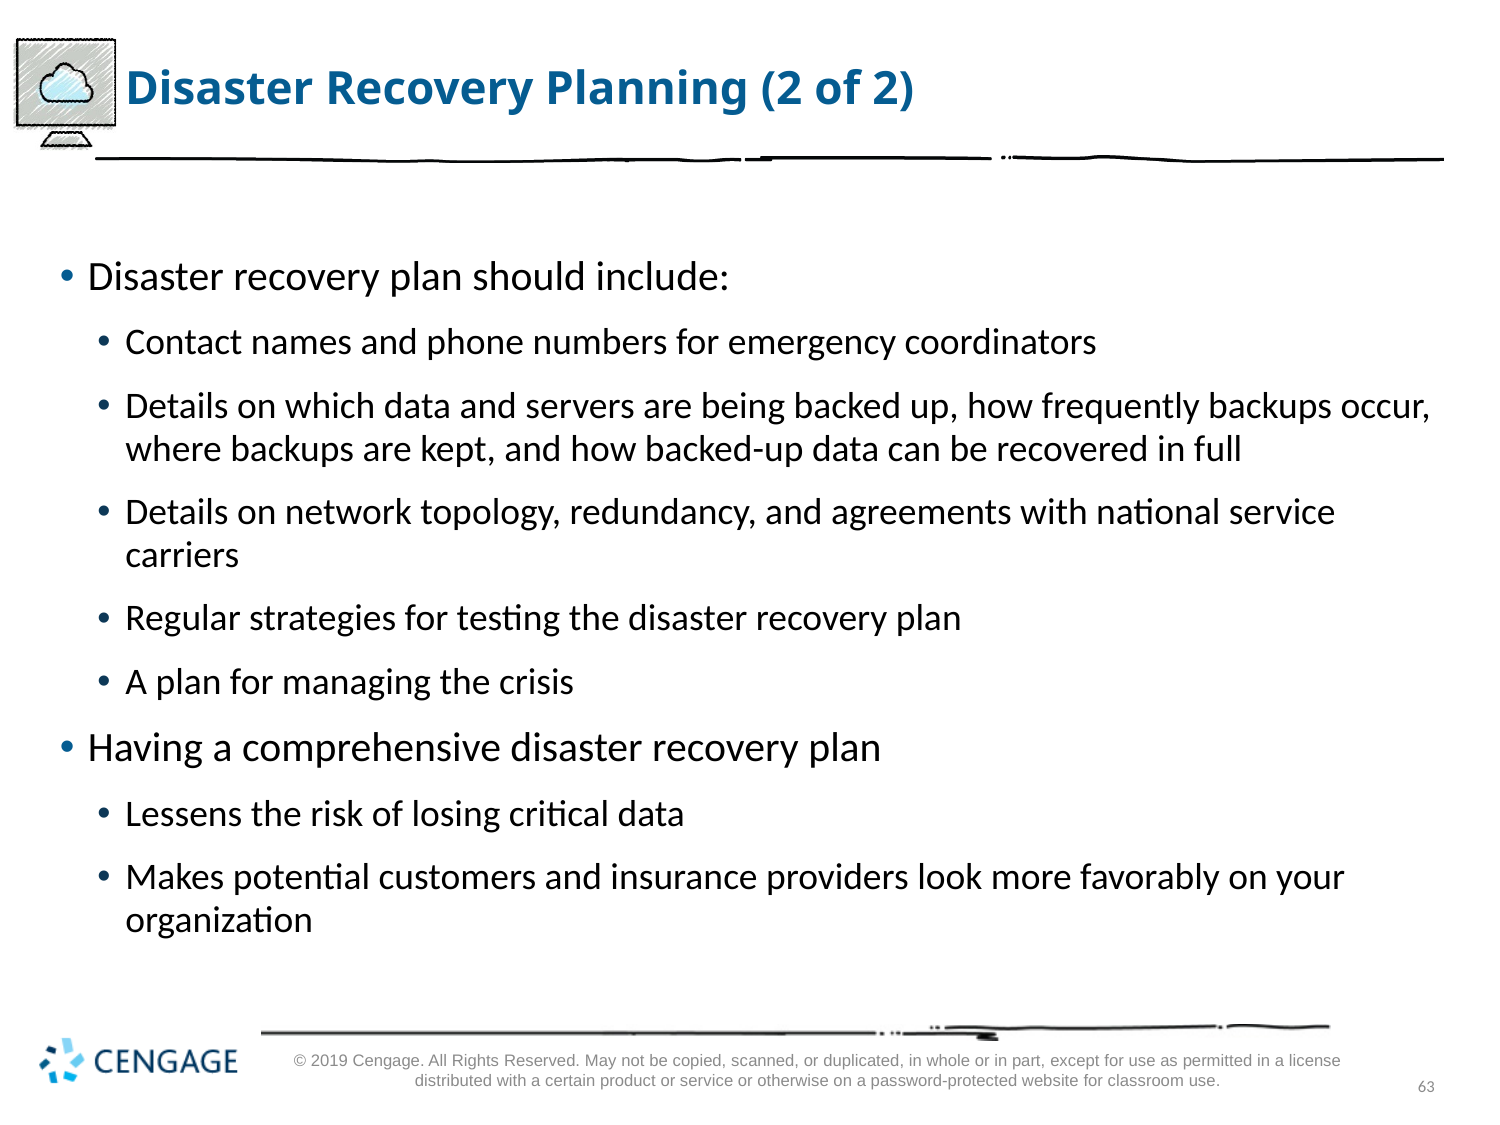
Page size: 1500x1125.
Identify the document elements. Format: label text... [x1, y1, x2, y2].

picture [95, 155, 1444, 163]
picture [261, 1024, 1331, 1041]
list Disaster recovery plan should include: Contact names and phone numbers for emergency coordinators Details on which data and servers are being backed up, how frequently backups occur, where backups are kept, and how backed-up data can be recovered in full Details on network topology, redundancy, and agreements with national service carriers Regular strategies for testing the disaster recovery plan A plan for managing the crisis Having a comprehensive disaster recovery plan Lessens the risk of losing critical data Makes potential customers and insurance providers look more favorably on your organization [59, 252, 1441, 949]
picture [19, 1024, 250, 1096]
title Disaster Recovery Planning (2 of 2) [125, 67, 1442, 115]
footer © 2019 Cengage. All Rights Reserved. May not be copied, scanned, or duplicated, in whole or in part, except for use as permitted in a license distributed with a certain product or service or otherwise on a password-protected website for classroom use. [262, 1050, 1375, 1091]
picture [13, 36, 117, 151]
